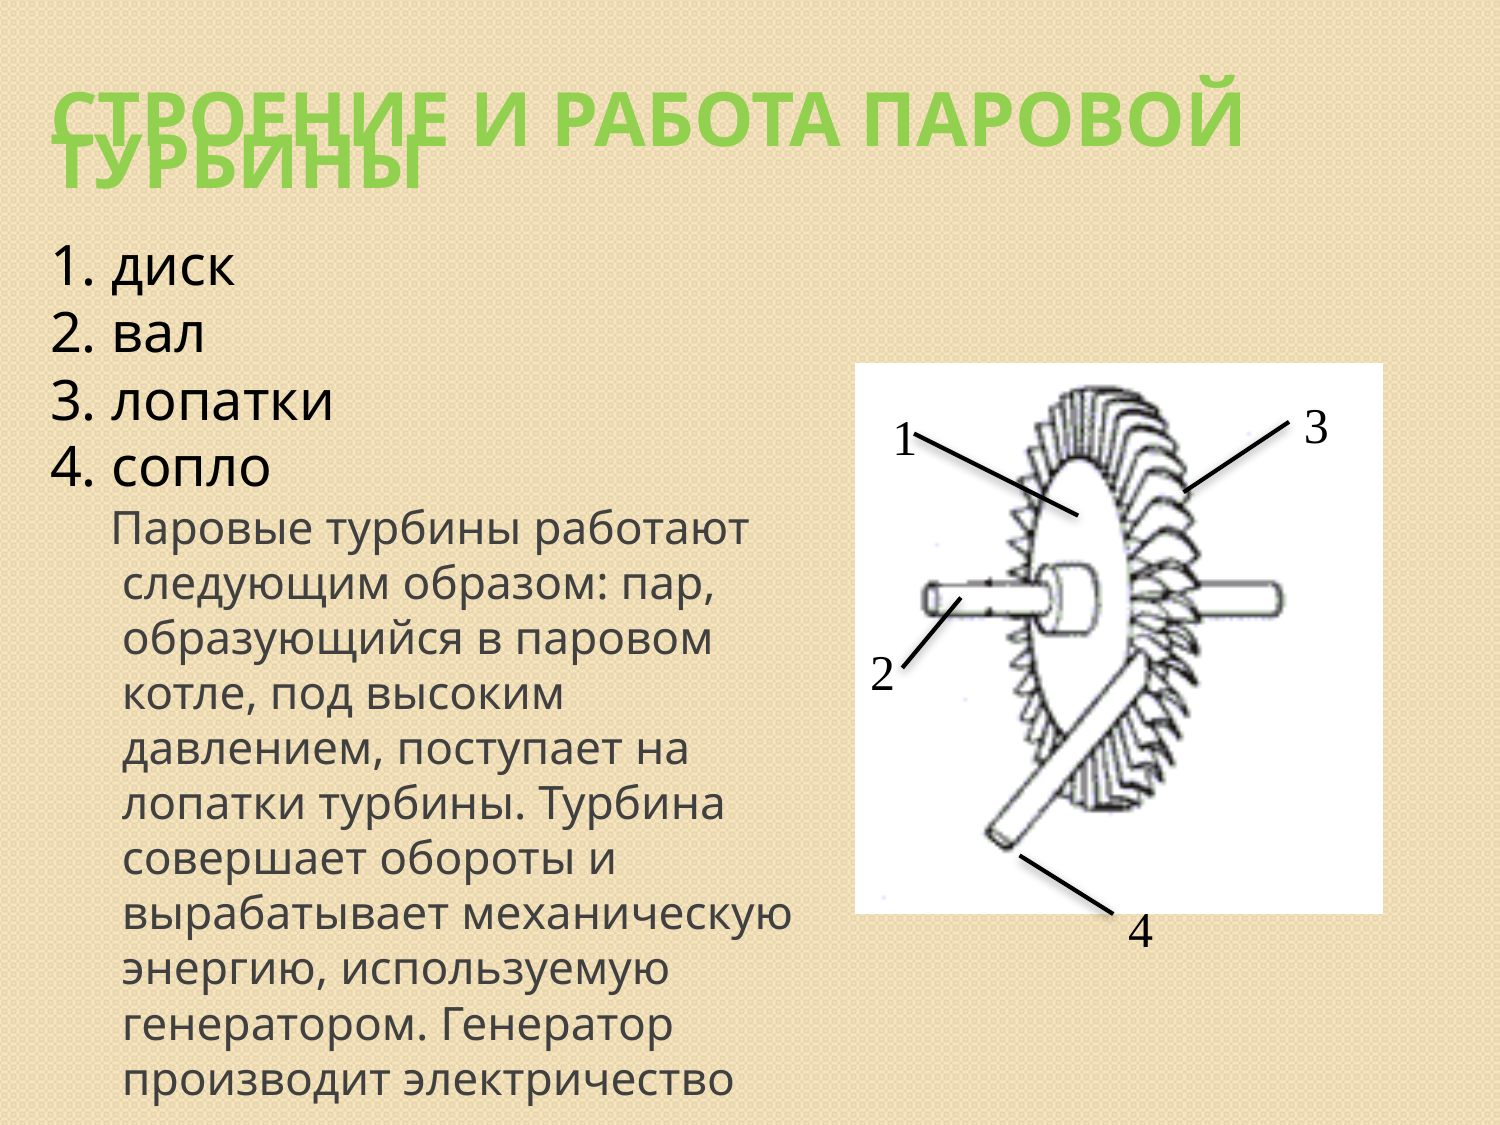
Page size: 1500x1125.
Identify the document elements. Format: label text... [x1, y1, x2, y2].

list 1. диск 2. вал 3. лопатки 4. сопло Паровые турбины работают следующим образом: пар, образующийся в паровом котле, под высоким давлением, поступает на лопатки турбины. Турбина совершает обороты и вырабатывает механическую энергию, используемую генератором. Генератор производит электричество [35, 222, 809, 1125]
text_box 4 [1113, 925, 1184, 966]
title Строение и работа паровой турбины [35, 35, 1442, 211]
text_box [913, 433, 1079, 516]
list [855, 363, 1383, 915]
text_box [1019, 855, 1114, 915]
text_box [896, 603, 967, 663]
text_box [1183, 421, 1290, 493]
